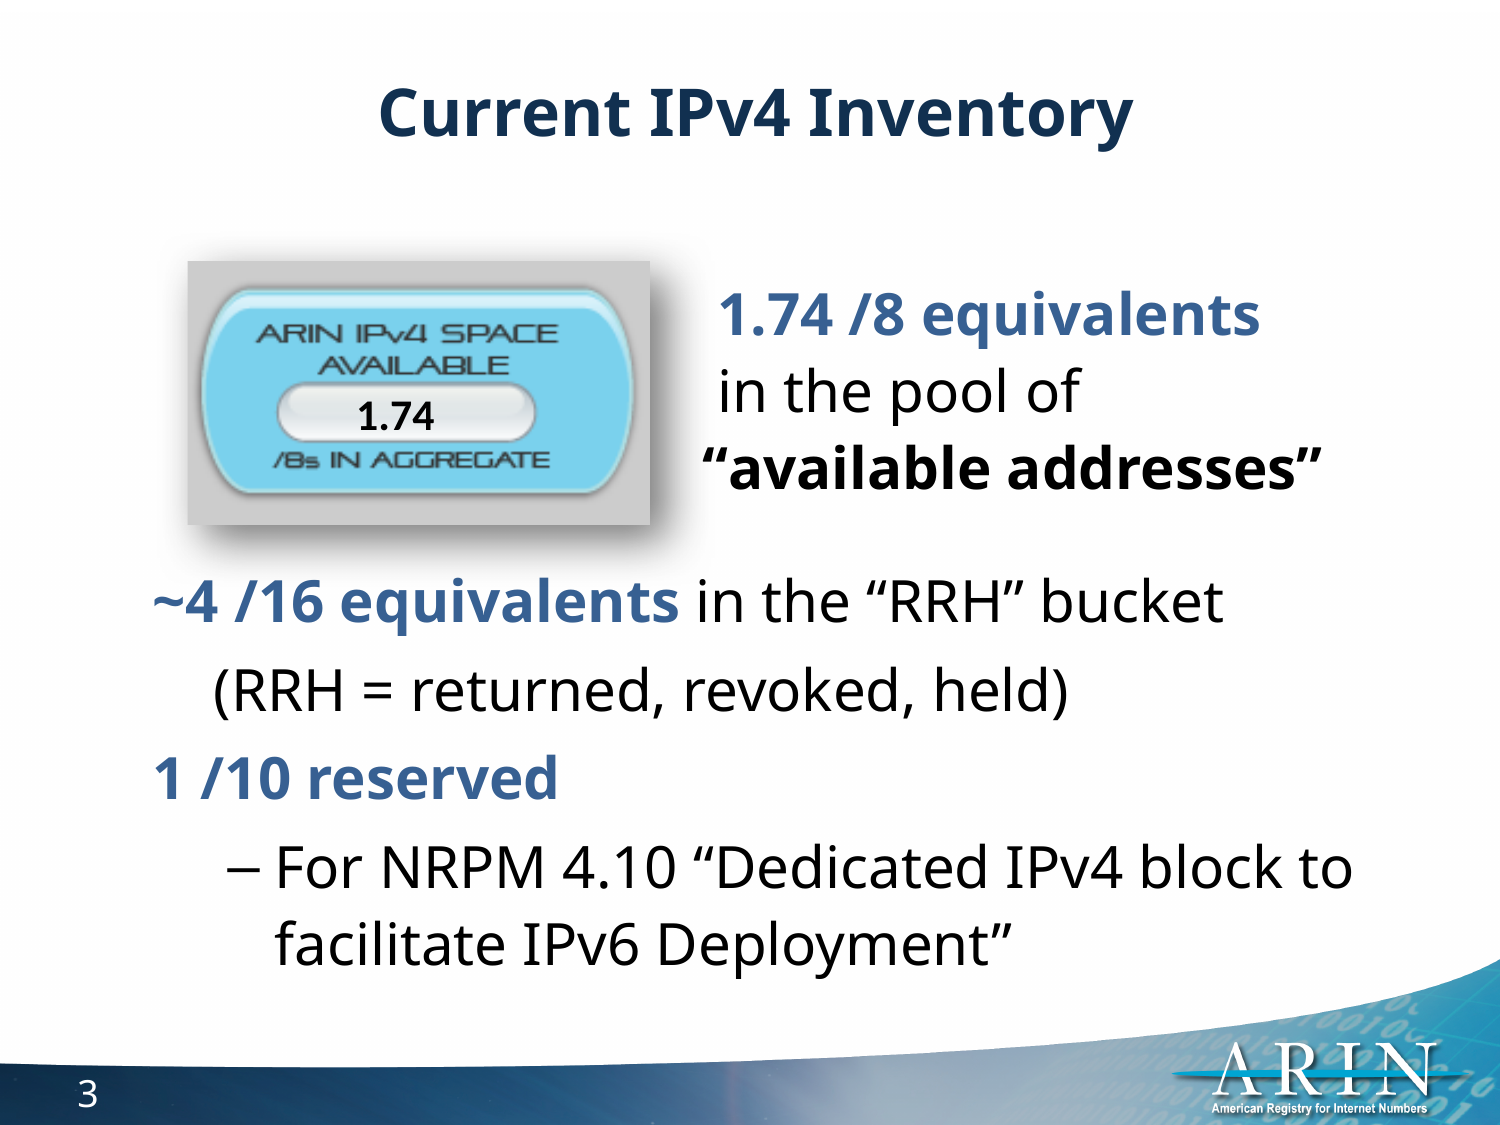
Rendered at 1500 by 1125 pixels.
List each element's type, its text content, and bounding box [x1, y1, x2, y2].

slide_number 3 [62, 1062, 413, 1123]
text_box 1.74 /8 equivalents in the pool of “available addresses” [687, 262, 1450, 509]
picture [0, 12, 1500, 1125]
title Current IPv4 Inventory [61, 62, 1468, 200]
list ~4 /16 equivalents in the “RRH” bucket (RRH = returned, revoked, held) 1 /10 reserved For NRPM 4.10 “Dedicated IPv4 block to facilitate IPv6 Deployment” [137, 549, 1388, 1038]
